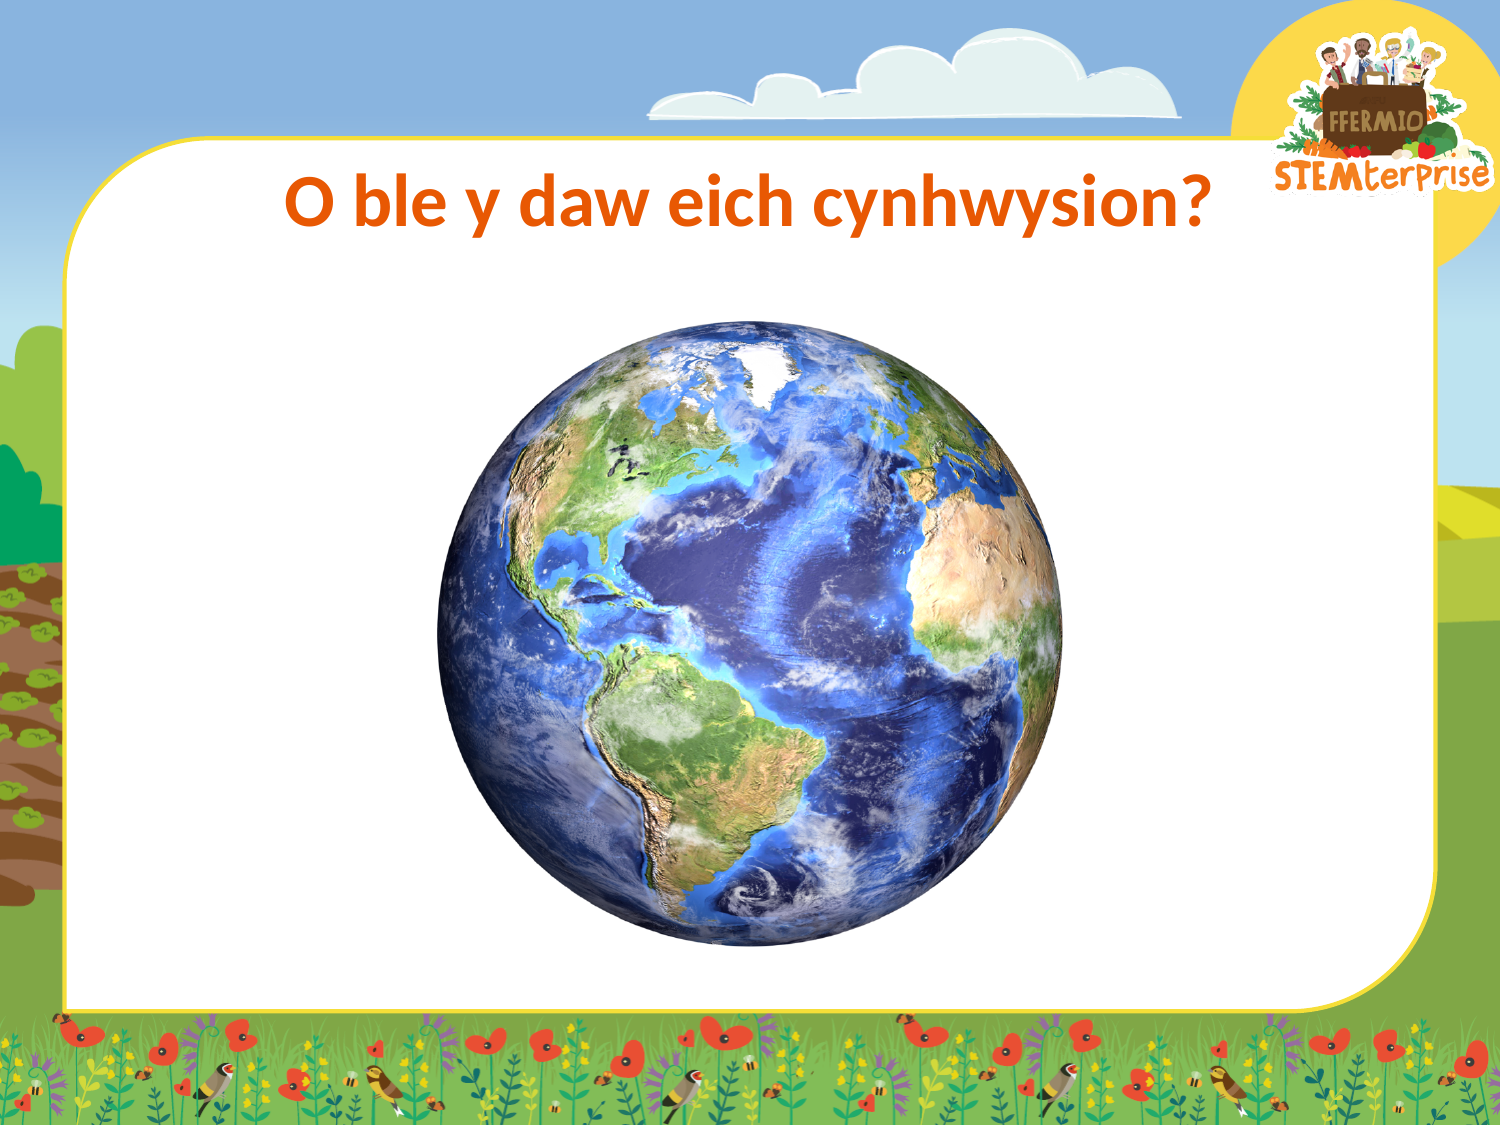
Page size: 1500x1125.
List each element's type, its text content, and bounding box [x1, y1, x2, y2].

picture [0, 0, 1500, 1125]
title O ble y daw eich cynhwysion? [218, 137, 1282, 256]
